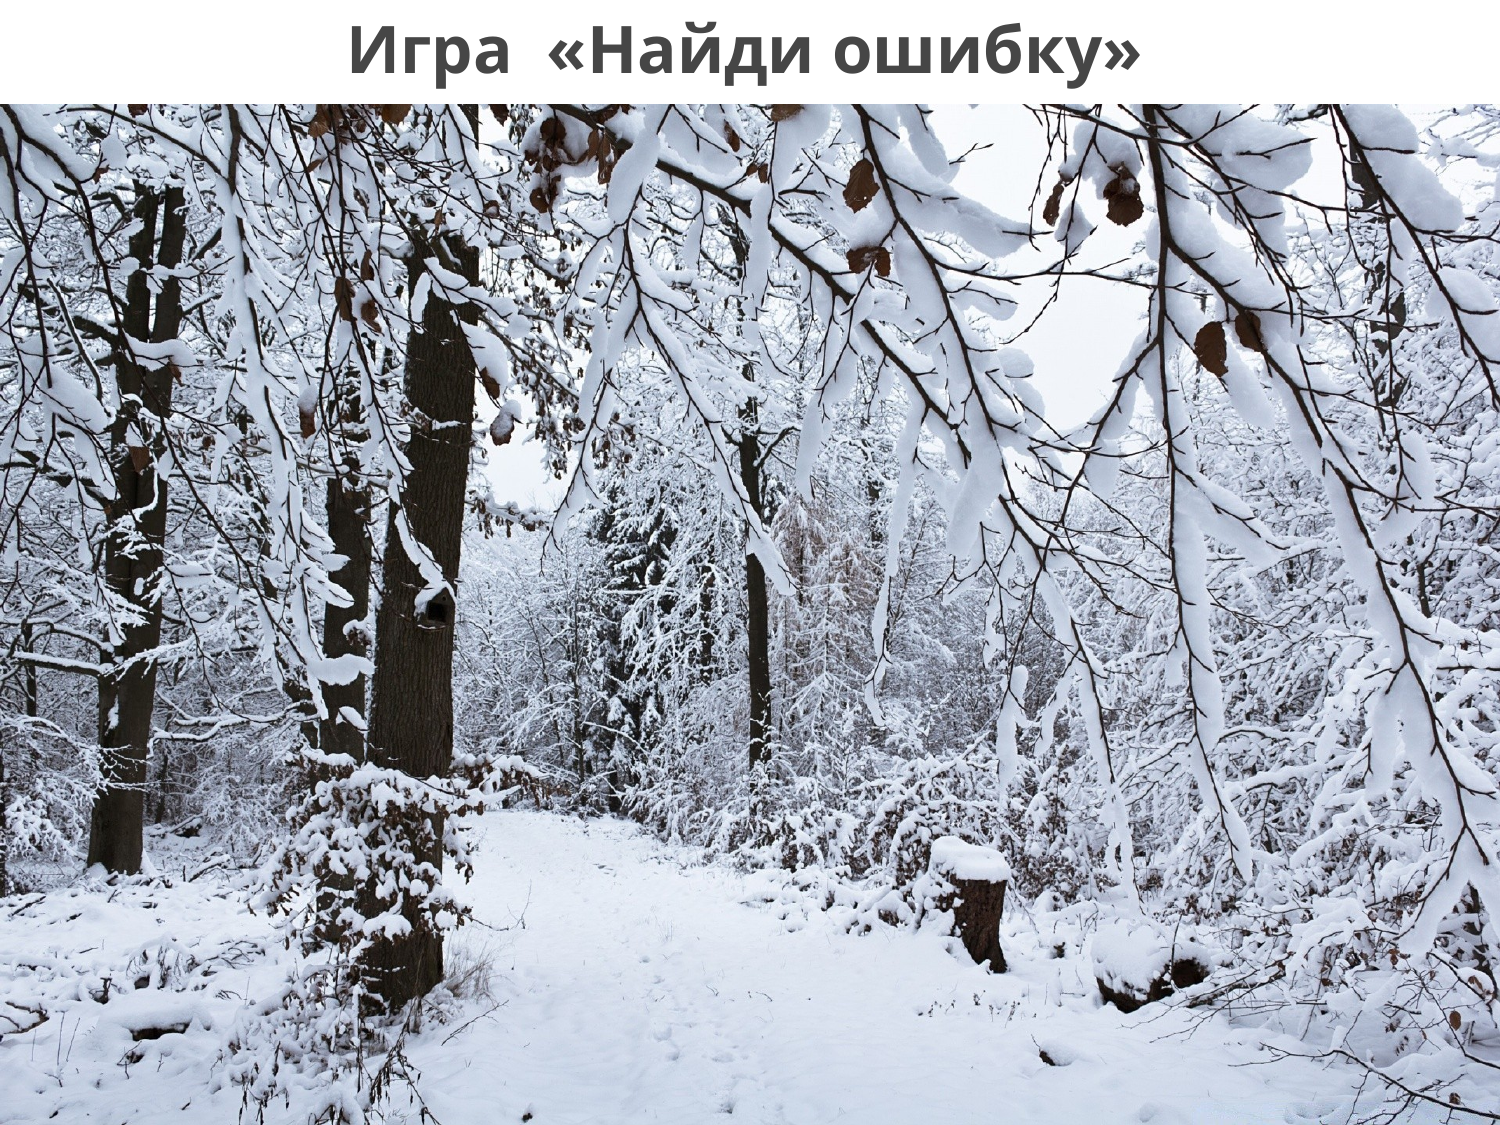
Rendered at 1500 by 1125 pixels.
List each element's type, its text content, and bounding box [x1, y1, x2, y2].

title Игра «Найди ошибку» [70, 0, 1421, 94]
picture [0, 104, 1500, 1125]
